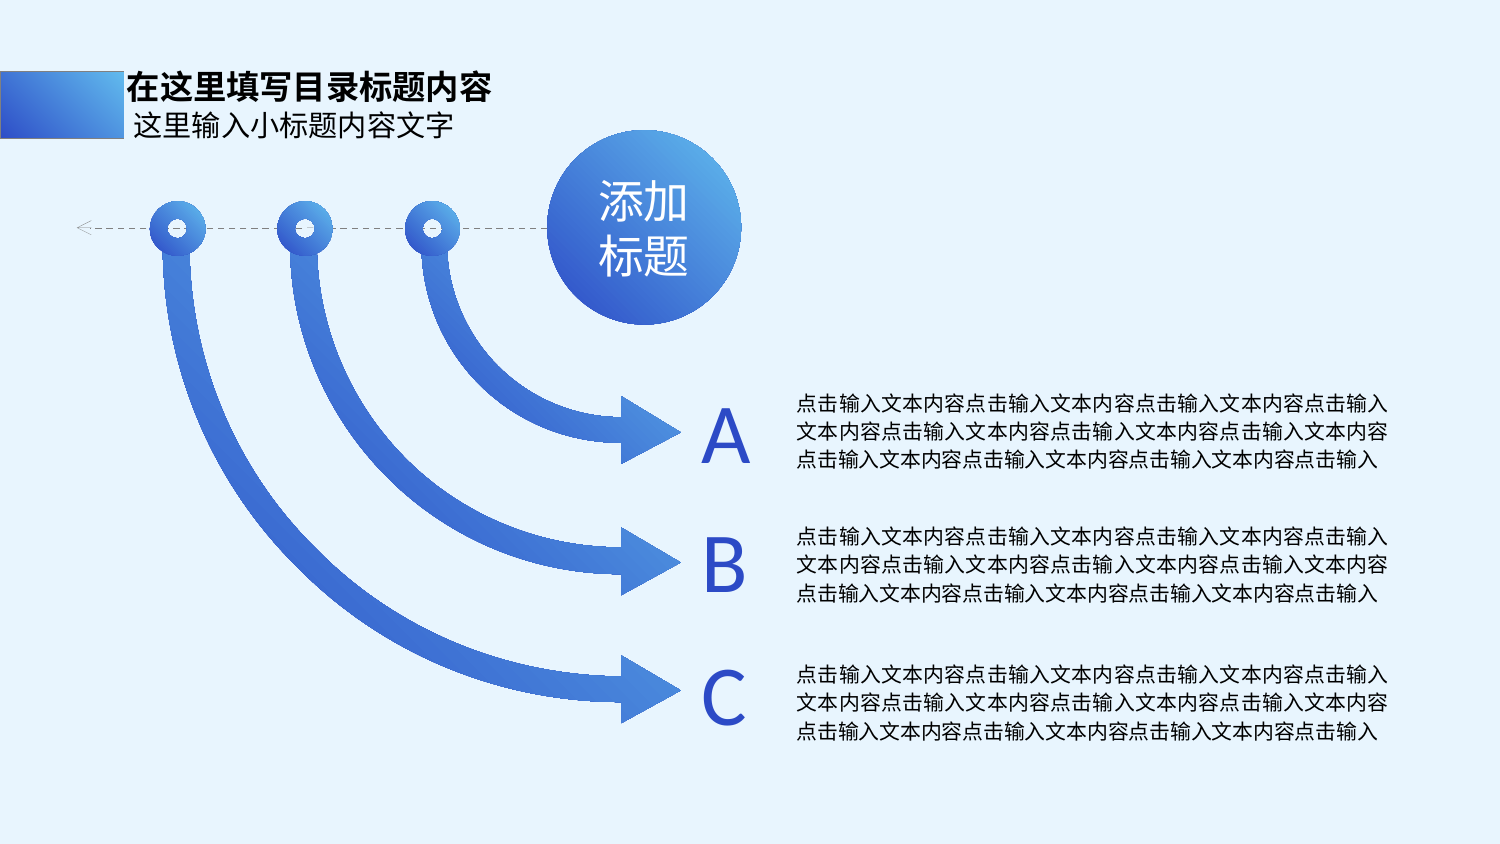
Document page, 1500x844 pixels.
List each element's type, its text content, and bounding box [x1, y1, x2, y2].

text_box B [690, 501, 760, 616]
text_box [403, 199, 462, 258]
text_box [275, 199, 335, 258]
text_box 点击输入文本内容点击输入文本内容点击输入文本内容点击输入文本内容点击输入文本内容点击输入文本内容点击输入文本内容点击输入文本内容点击输入文本内容点击输入文本内容点击输入 [785, 381, 1400, 478]
text_box A [689, 372, 763, 487]
text_box [288, 254, 683, 597]
text_box 点击输入文本内容点击输入文本内容点击输入文本内容点击输入文本内容点击输入文本内容点击输入文本内容点击输入文本内容点击输入文本内容点击输入文本内容点击输入文本内容点击输入 [785, 652, 1400, 750]
text_box [147, 199, 208, 258]
text_box C [689, 634, 759, 748]
text_box [419, 253, 683, 466]
text_box 这里输入小标题内容文字 [118, 99, 471, 150]
text_box [0, 69, 118, 140]
text_box 点击输入文本内容点击输入文本内容点击输入文本内容点击输入文本内容点击输入文本内容点击输入文本内容点击输入文本内容点击输入文本内容点击输入文本内容点击输入文本内容点击输入 [785, 514, 1400, 611]
text_box 在这里填写目录标题内容 [112, 59, 538, 114]
text_box 添加标题 [545, 128, 744, 327]
text_box [160, 253, 683, 725]
